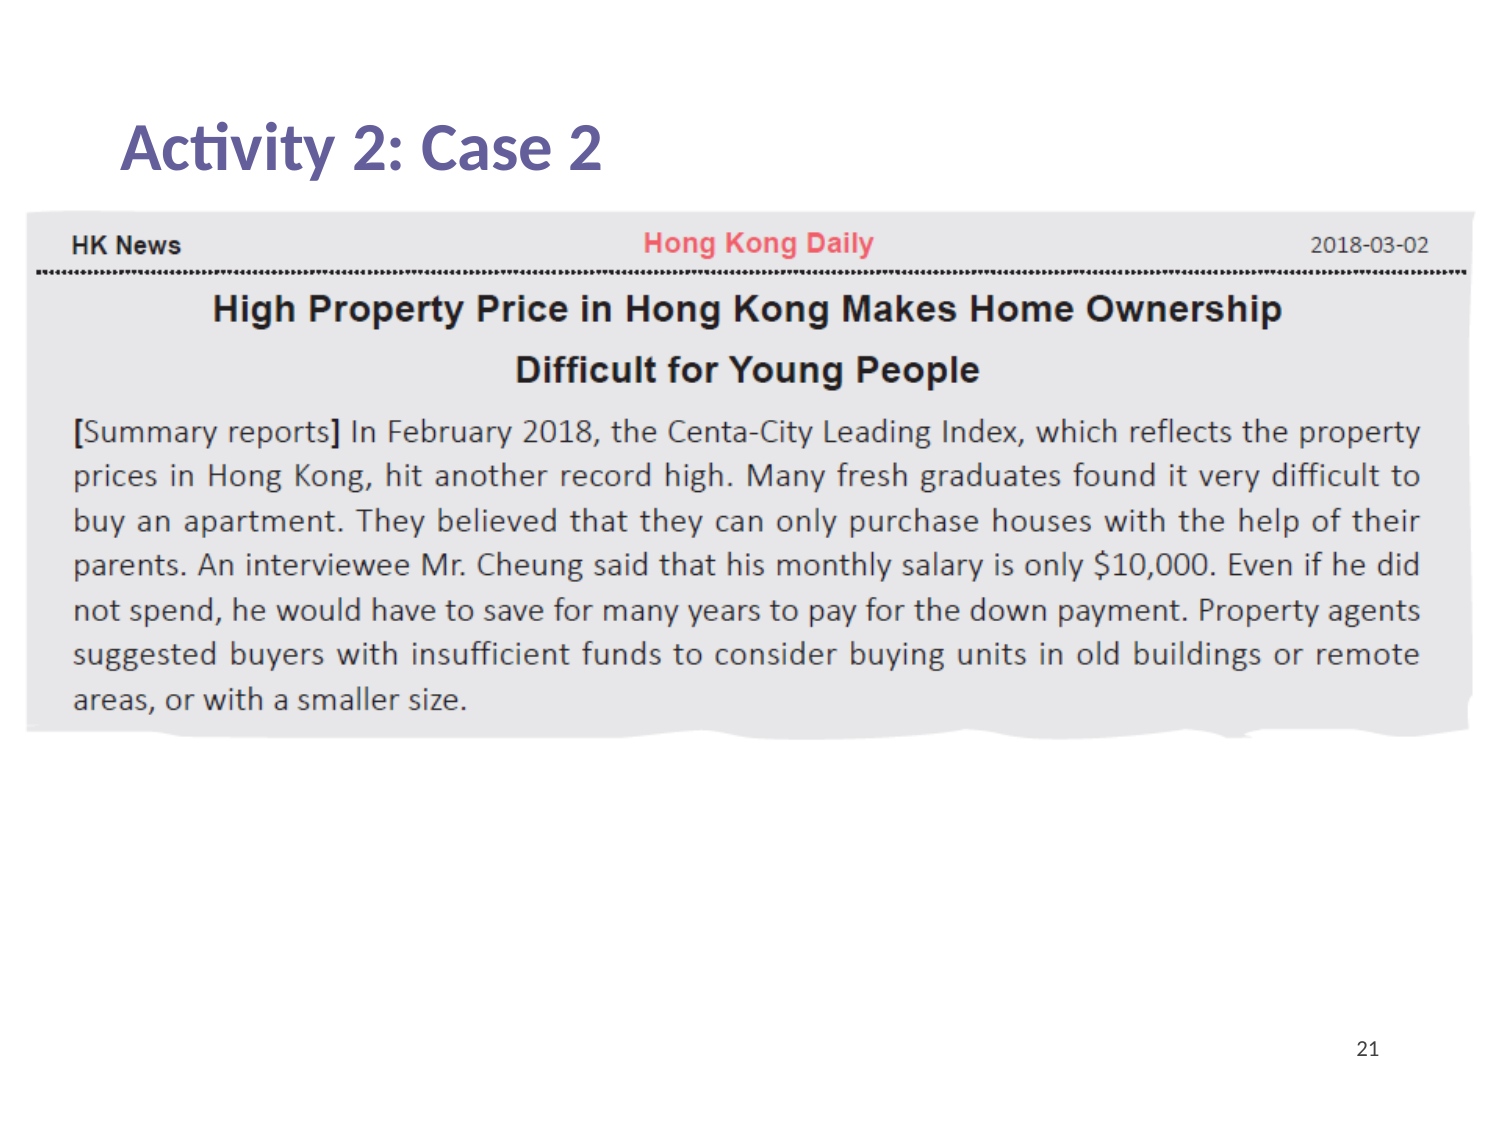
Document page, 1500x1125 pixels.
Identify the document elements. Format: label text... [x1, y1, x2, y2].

picture [21, 206, 1479, 751]
list Activity 2: Case 2 [119, 113, 1382, 206]
slide_number 21 [1353, 1035, 1381, 1062]
